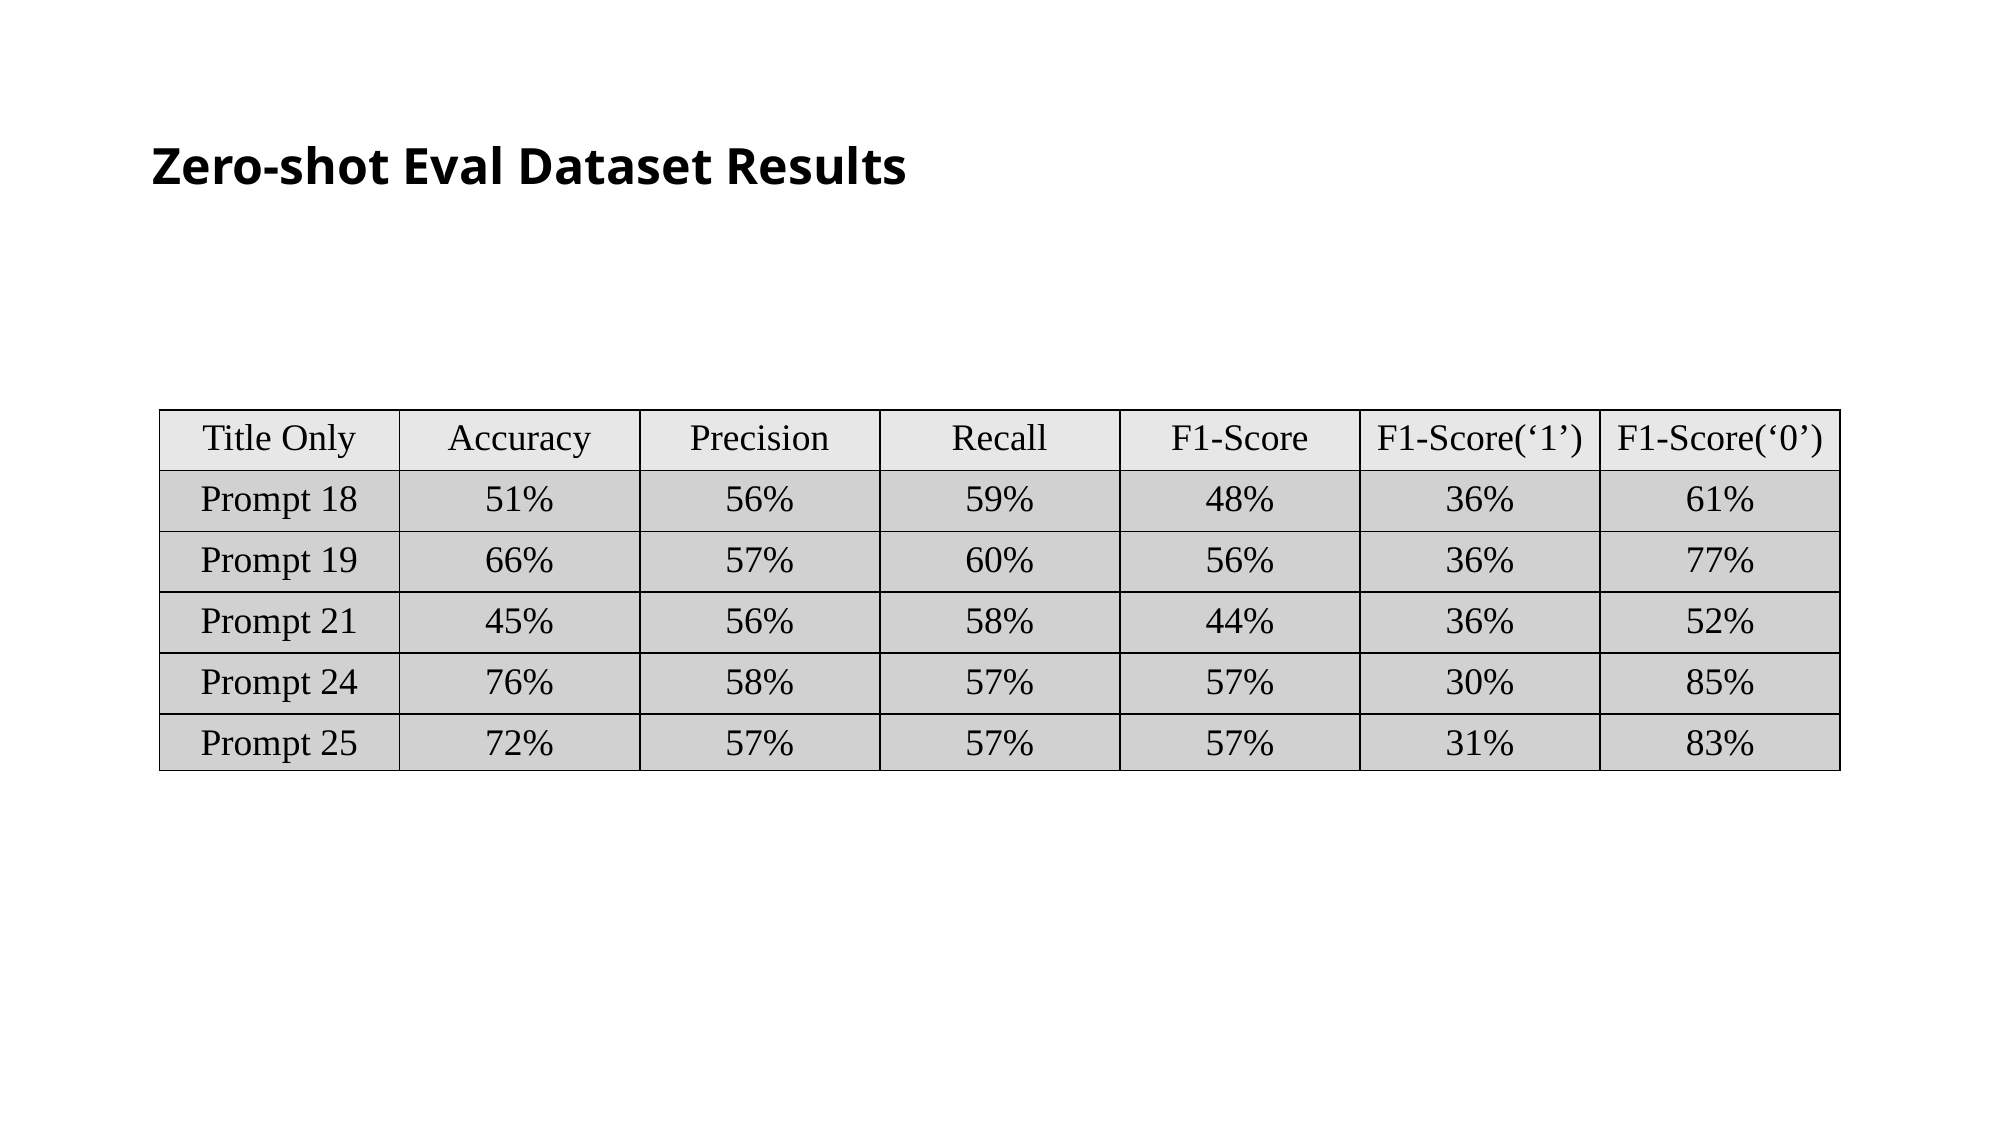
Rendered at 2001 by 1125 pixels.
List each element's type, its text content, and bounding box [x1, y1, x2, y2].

table_cell 60% [881, 532, 1119, 591]
table_cell 56% [641, 593, 879, 652]
table_cell 56% [641, 471, 879, 531]
table_header F1-Score [1121, 411, 1359, 470]
table_header Precision [641, 411, 879, 470]
table_cell 56% [1121, 532, 1359, 591]
table_cell 36% [1361, 532, 1599, 591]
table_cell 57% [881, 715, 1119, 770]
table_cell Prompt 25 [160, 715, 399, 770]
table_cell Prompt 18 [160, 471, 399, 531]
table_cell 85% [1601, 654, 1839, 713]
table_cell 57% [1121, 715, 1359, 770]
table_cell 57% [641, 532, 879, 591]
table_cell 66% [400, 532, 639, 591]
table_header Title Only [160, 411, 399, 470]
table_header Accuracy [400, 411, 639, 470]
table_cell 57% [1121, 654, 1359, 713]
table_cell 72% [400, 715, 639, 770]
table_cell 58% [641, 654, 879, 713]
table_cell 83% [1601, 715, 1839, 770]
table_cell 52% [1601, 593, 1839, 652]
table_cell Prompt 21 [160, 593, 399, 652]
table_header F1-Score(‘0’) [1601, 411, 1839, 470]
table_header Recall [881, 411, 1119, 470]
table_cell 36% [1361, 593, 1599, 652]
table_cell 45% [400, 593, 639, 652]
table_cell 77% [1601, 532, 1839, 591]
title Zero-shot Eval Dataset Results [137, 59, 1863, 278]
table_cell 59% [881, 471, 1119, 531]
table_header F1-Score(‘1’) [1361, 411, 1599, 470]
table_cell 51% [400, 471, 639, 531]
table_cell 76% [400, 654, 639, 713]
table_cell Prompt 24 [160, 654, 399, 713]
table_cell 58% [881, 593, 1119, 652]
table_cell Prompt 19 [160, 532, 399, 591]
table_cell 31% [1361, 715, 1599, 770]
table_cell 61% [1601, 471, 1839, 531]
table_cell 30% [1361, 654, 1599, 713]
table_cell 57% [881, 654, 1119, 713]
table_cell 57% [641, 715, 879, 770]
table_cell 36% [1361, 471, 1599, 531]
table_cell 48% [1121, 471, 1359, 531]
table_cell 44% [1121, 593, 1359, 652]
